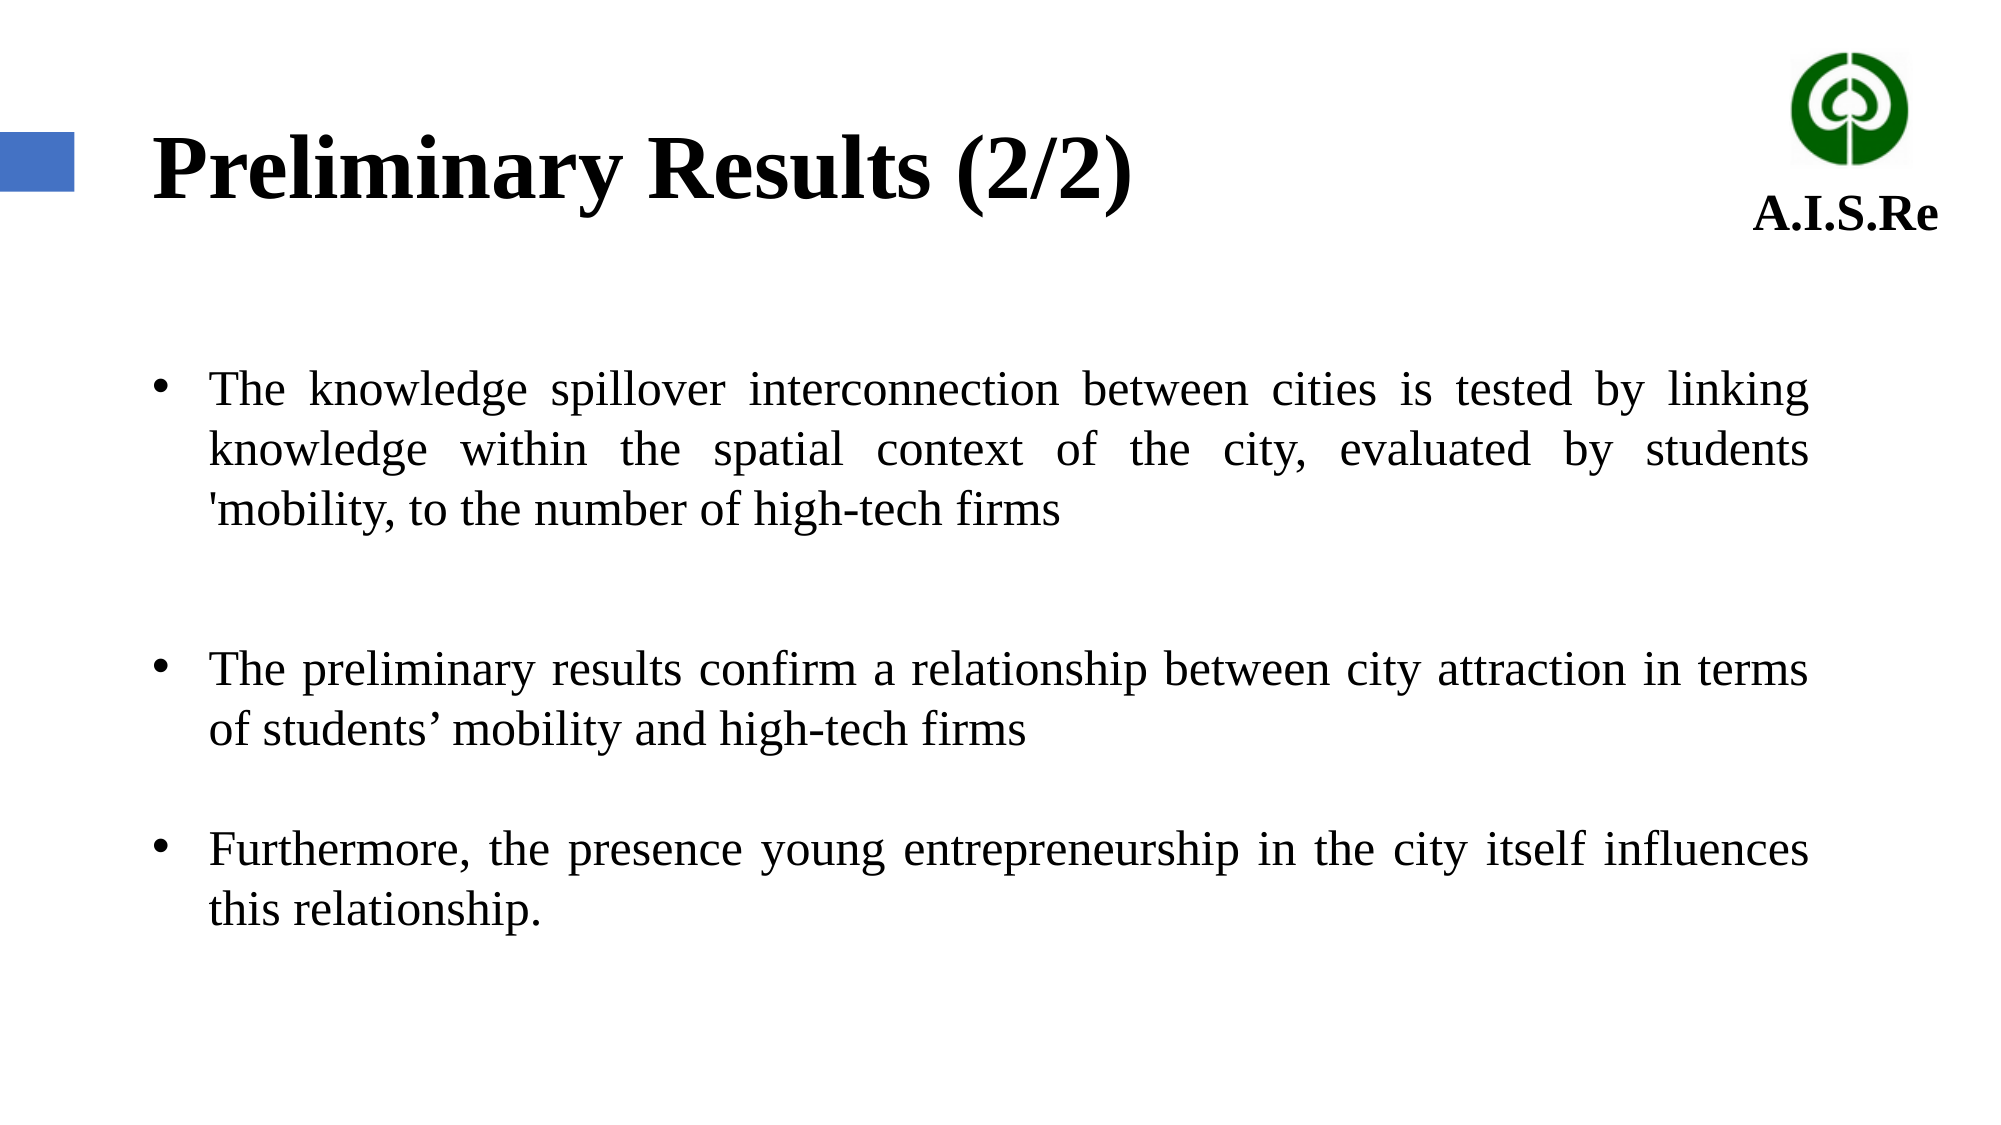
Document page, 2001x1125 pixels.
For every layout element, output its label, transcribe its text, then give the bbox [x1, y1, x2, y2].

picture [1789, 47, 1913, 172]
text_box A.I.S.Re [1737, 171, 1965, 249]
text_box The knowledge spillover interconnection between cities is tested by linking knowledge within the spatial context of the city, evaluated by students 'mobility, to the number of high-tech firms The preliminary results confirm a relationship between city attraction in terms of students’ mobility and high-tech firms Furthermore, the presence young entrepreneurship in the city itself influences this relationship. [137, 348, 1826, 988]
title Preliminary Results (2/2) [137, 59, 1863, 278]
